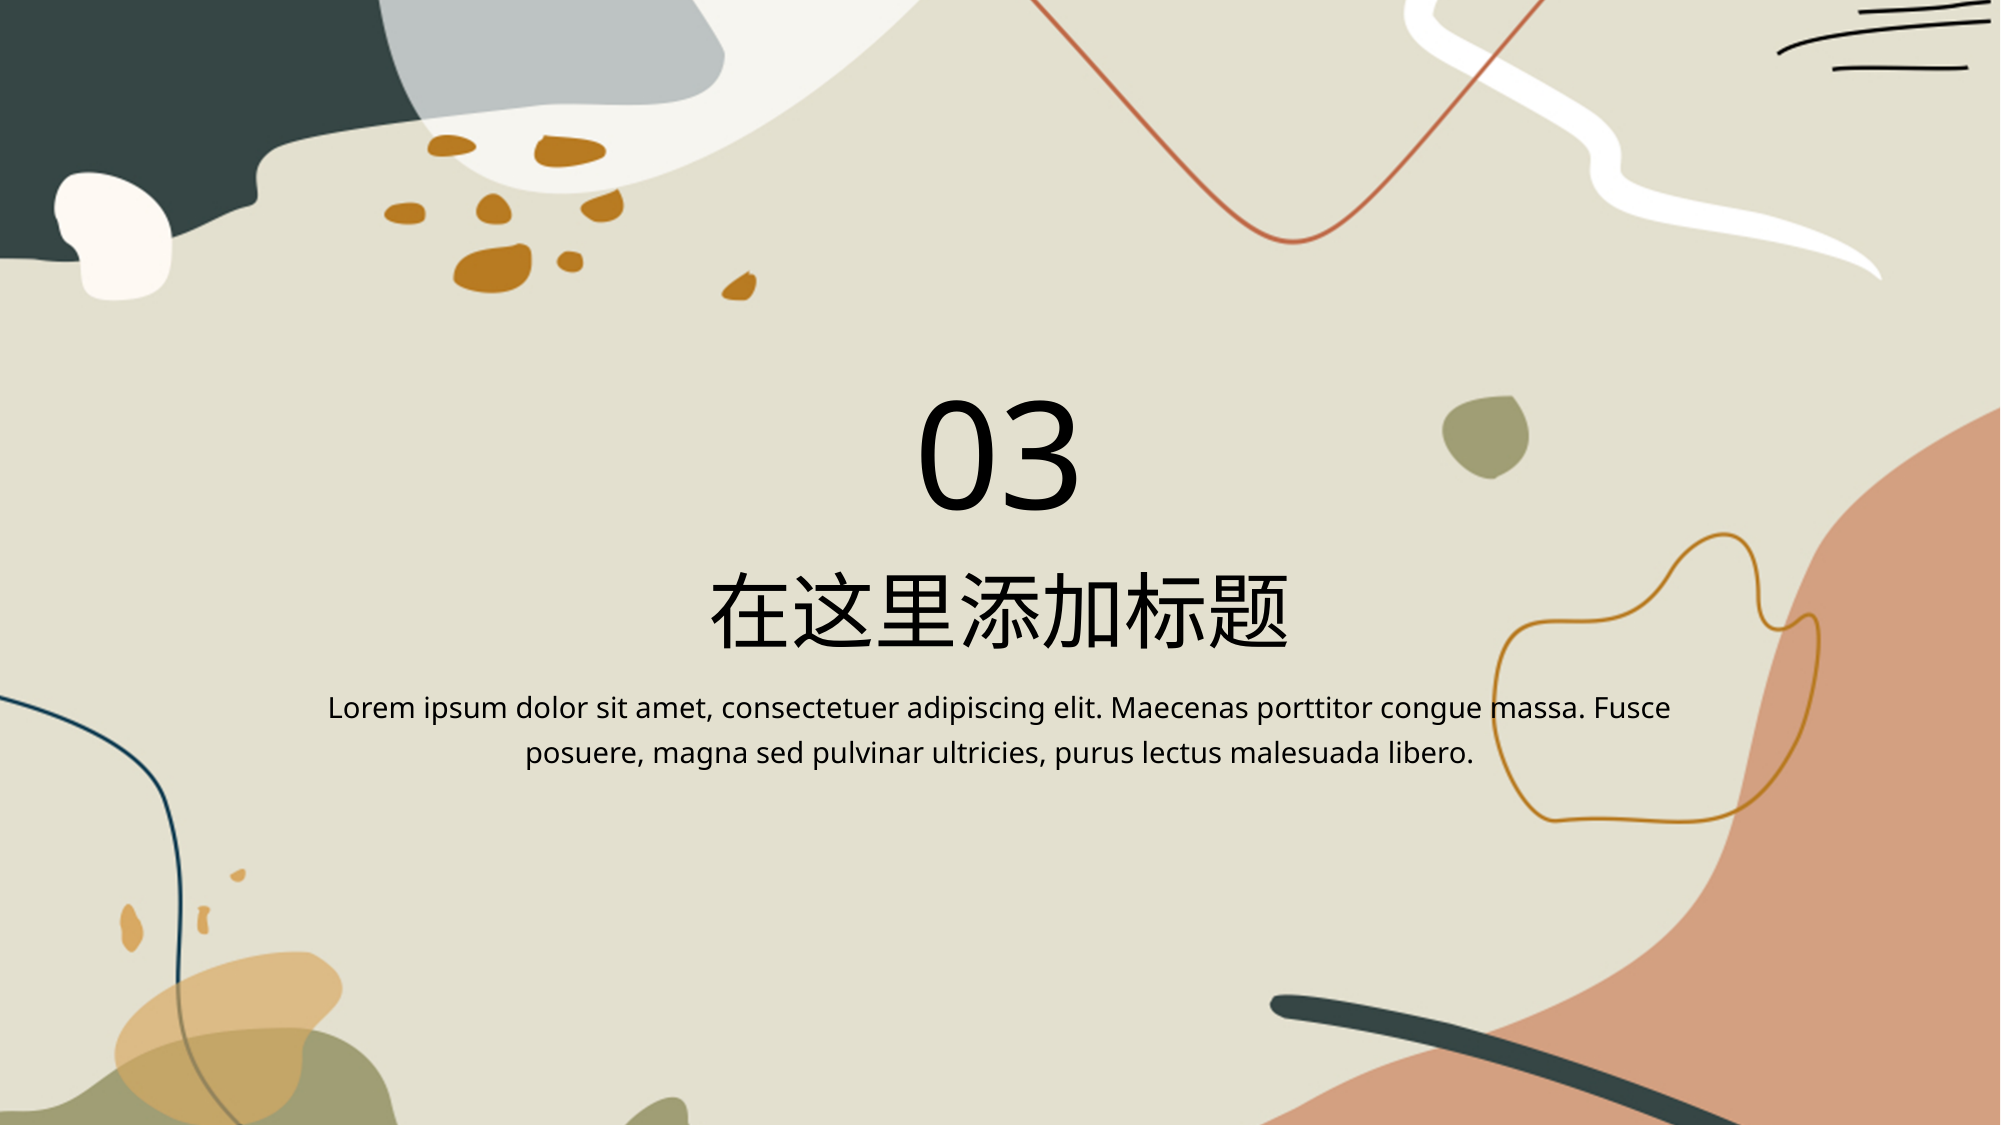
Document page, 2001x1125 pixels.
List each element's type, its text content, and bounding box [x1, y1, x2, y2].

text_box 在这里添加标题 [693, 551, 1307, 668]
picture [0, 0, 2001, 1125]
text_box 03 [899, 351, 1101, 547]
text_box Lorem ipsum dolor sit amet, consectetuer adipiscing elit. Maecenas porttitor congue massa. Fusce posuere, magna sed pulvinar ultricies, purus lectus malesuada libero. [301, 671, 1699, 777]
